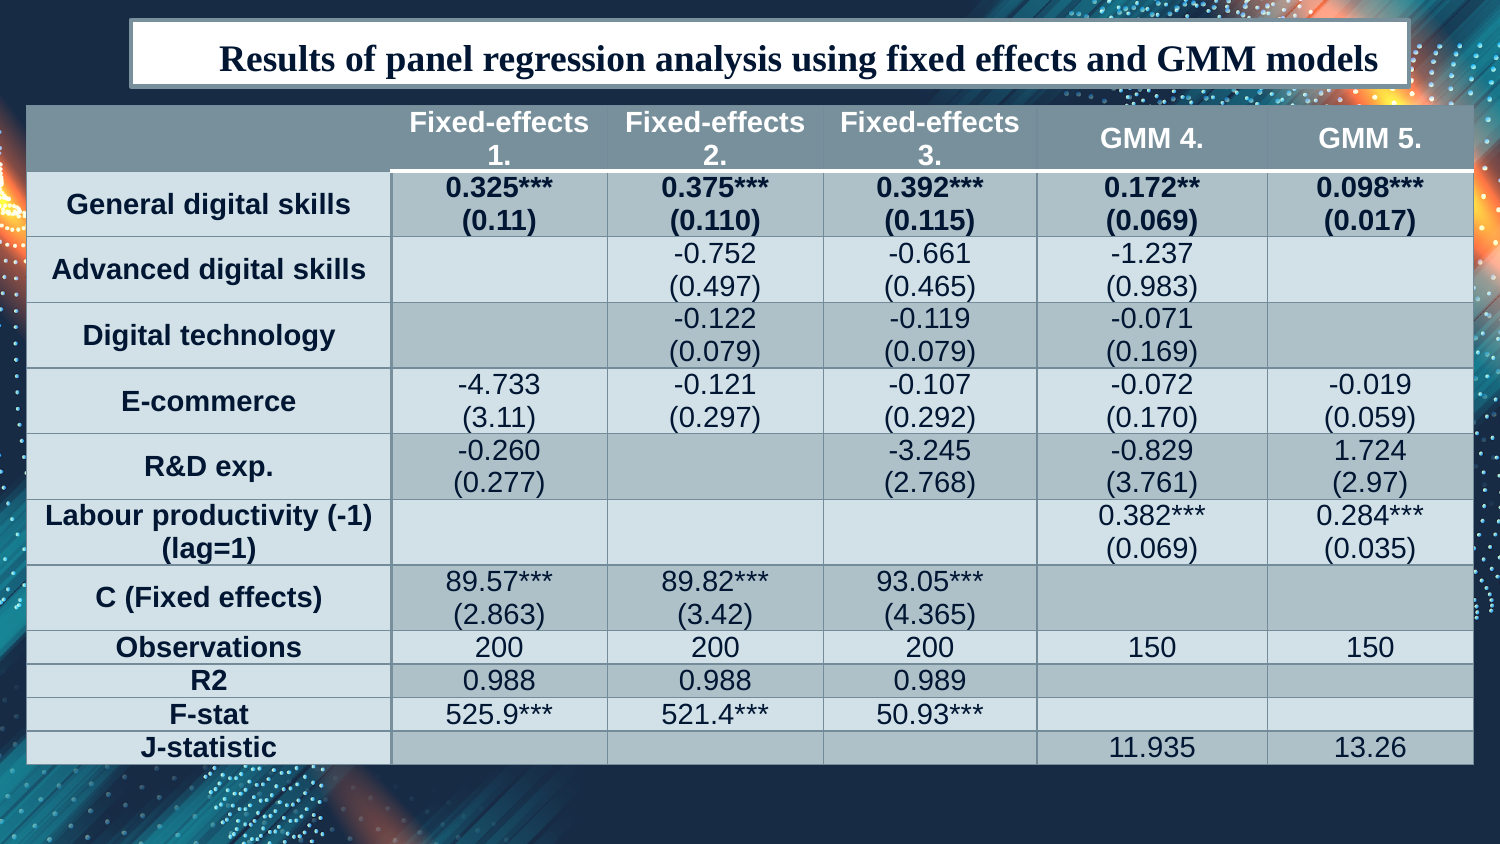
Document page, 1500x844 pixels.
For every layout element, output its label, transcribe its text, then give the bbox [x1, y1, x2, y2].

table_header Fixed-effects 2. [608, 106, 823, 169]
table_cell 93.05*** (4.365) [824, 566, 1036, 630]
table_header GMM 5. [1268, 106, 1473, 169]
table_cell Advanced digital skills [27, 237, 390, 302]
table_cell -0.260 (0.277) [393, 434, 607, 499]
table_cell 200 [393, 631, 607, 663]
table_cell 0.392*** (0.115) [824, 173, 1036, 236]
table_cell R&D exp. [27, 434, 390, 499]
table_cell -0.107 (0.292) [824, 369, 1036, 433]
table_header GMM 4. [1038, 106, 1267, 169]
table_cell 150 [1038, 631, 1267, 663]
table_cell [608, 500, 823, 564]
table_cell [393, 500, 607, 564]
table_cell -0.019 (0.059) [1268, 369, 1473, 433]
table_cell 89.57*** (2.863) [393, 566, 607, 630]
table_cell -0.121 (0.297) [608, 369, 823, 433]
table_cell 200 [608, 631, 823, 663]
table_cell E-commerce [27, 369, 390, 433]
table_cell 0.325*** (0.11) [393, 173, 607, 236]
table_cell J-statistic [27, 732, 390, 764]
table_cell -0.661 (0.465) [824, 237, 1036, 302]
table_cell [1038, 698, 1267, 730]
text_box Results of panel regression analysis using fixed effects and GMM models [129, 18, 1411, 89]
table_cell [608, 732, 823, 764]
table_cell 13.26 [1268, 732, 1473, 764]
table_cell 50.93*** [824, 698, 1036, 730]
table_cell [1038, 665, 1267, 697]
table_cell [608, 434, 823, 499]
table_cell 0.375*** (0.110) [608, 173, 823, 236]
table_cell [393, 732, 607, 764]
table_header Fixed-effects 3. [824, 106, 1036, 169]
table_cell 0.172** (0.069) [1038, 173, 1267, 236]
table_cell [824, 732, 1036, 764]
table_cell F-stat [27, 698, 390, 730]
table_cell Labour productivity (-1) (lag=1) [27, 500, 390, 564]
table_cell C (Fixed effects) [27, 566, 390, 630]
table_cell -0.829 (3.761) [1038, 434, 1267, 499]
table_cell 89.82*** (3.42) [608, 566, 823, 630]
table_cell [393, 237, 607, 302]
table_cell -1.237 (0.983) [1038, 237, 1267, 302]
table_cell R2 [27, 665, 390, 697]
table_cell [824, 500, 1036, 564]
table_cell [1268, 237, 1473, 302]
table_cell [1268, 303, 1473, 367]
table_cell -0.071 (0.169) [1038, 303, 1267, 367]
table_cell 150 [1268, 631, 1473, 663]
table_cell 0.988 [608, 665, 823, 697]
table_cell -3.245 (2.768) [824, 434, 1036, 499]
table_cell -0.072 (0.170) [1038, 369, 1267, 433]
table_cell 200 [824, 631, 1036, 663]
table_cell [1038, 566, 1267, 630]
table_cell 525.9*** [393, 698, 607, 730]
table_cell -0.752 (0.497) [608, 237, 823, 302]
table_cell [1268, 698, 1473, 730]
table_cell Observations [27, 631, 390, 663]
table_cell General digital skills [27, 172, 390, 236]
table_cell 0.284*** (0.035) [1268, 500, 1473, 564]
table_header [27, 106, 390, 171]
table_cell [393, 303, 607, 367]
table_cell [1268, 665, 1473, 697]
table_cell 0.988 [393, 665, 607, 697]
table_cell 11.935 [1038, 732, 1267, 764]
table_cell 521.4*** [608, 698, 823, 730]
table_cell [1268, 566, 1473, 630]
table_cell 1.724 (2.97) [1268, 434, 1473, 499]
table_cell -0.119 (0.079) [824, 303, 1036, 367]
table_cell -4.733 (3.11) [393, 369, 607, 433]
table_header Fixed-effects 1. [393, 106, 607, 169]
table_cell 0.098*** (0.017) [1268, 173, 1473, 236]
table_cell 0.989 [824, 665, 1036, 697]
table_cell Digital technology [27, 303, 390, 367]
table_cell -0.122 (0.079) [608, 303, 823, 367]
table_cell 0.382*** (0.069) [1038, 500, 1267, 564]
